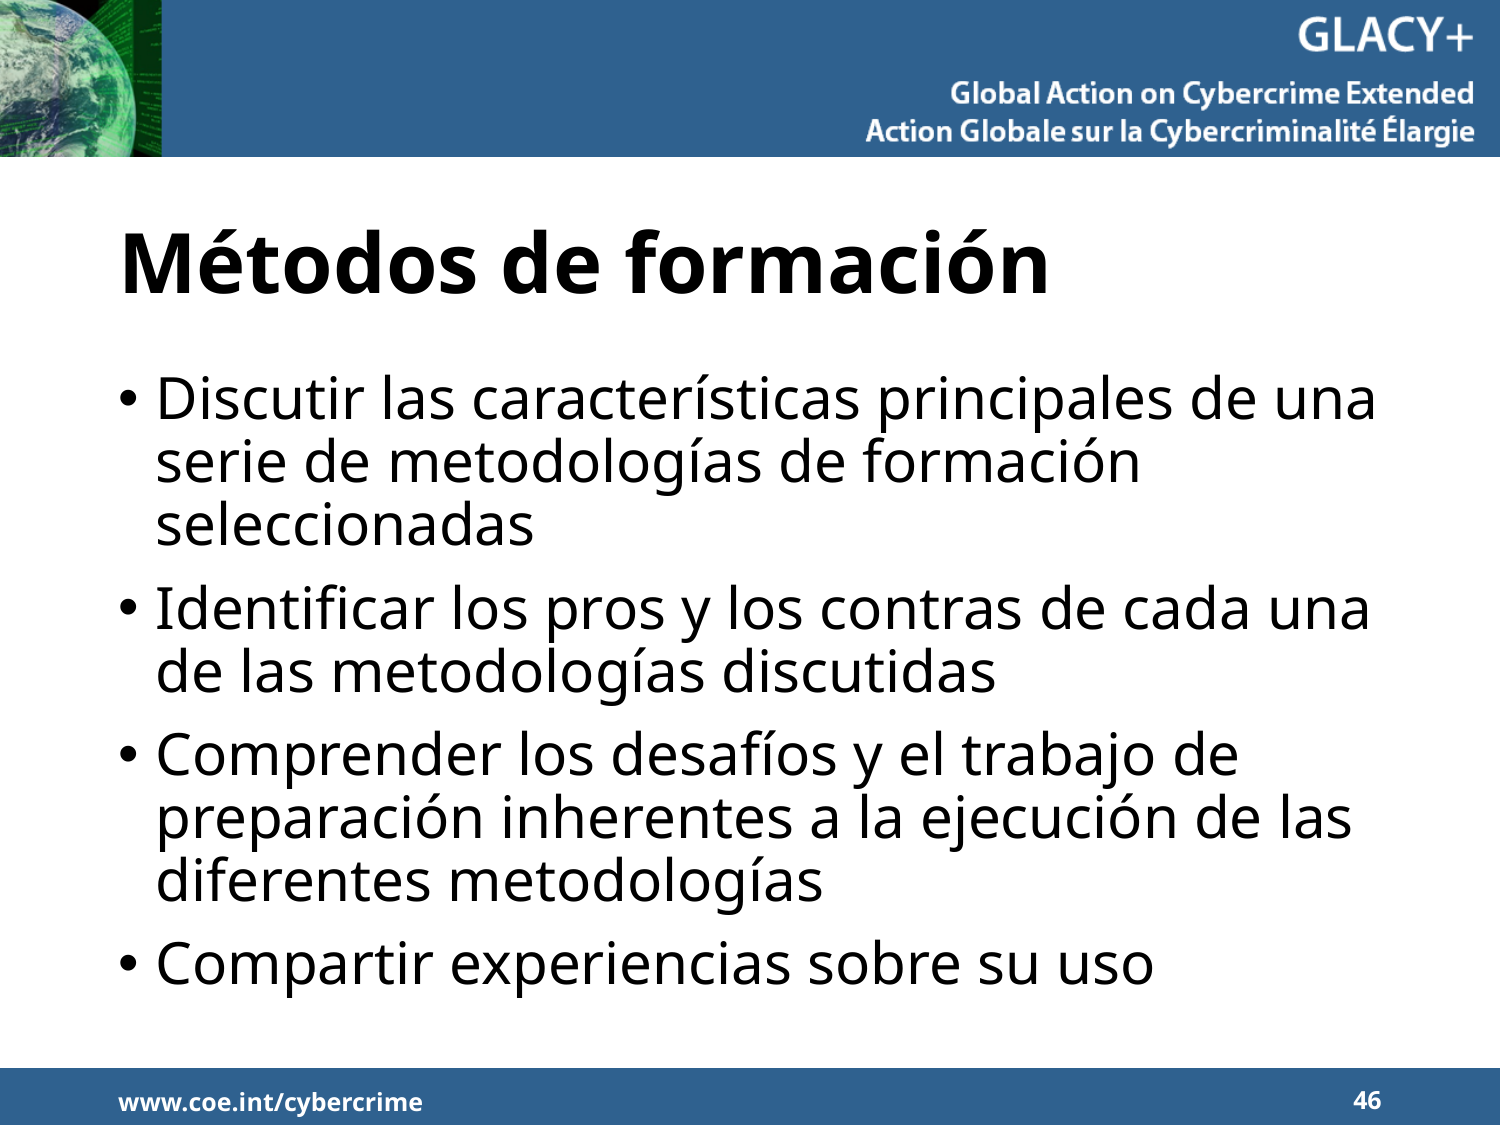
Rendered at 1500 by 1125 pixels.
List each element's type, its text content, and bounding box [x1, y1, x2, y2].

list Discutir las características principales de una serie de metodologías de formación seleccionadas Identificar los pros y los contras de cada una de las metodologías discutidas Comprender los desafíos y el trabajo de preparación inherentes a la ejecución de las diferentes metodologías Compartir experiencias sobre su uso [103, 362, 1397, 1086]
slide_number www.coe.int/cybercrime [103, 1071, 491, 1125]
title Métodos de formación [103, 171, 1397, 362]
picture [0, 0, 1500, 157]
slide_number 46 [1059, 1071, 1397, 1125]
